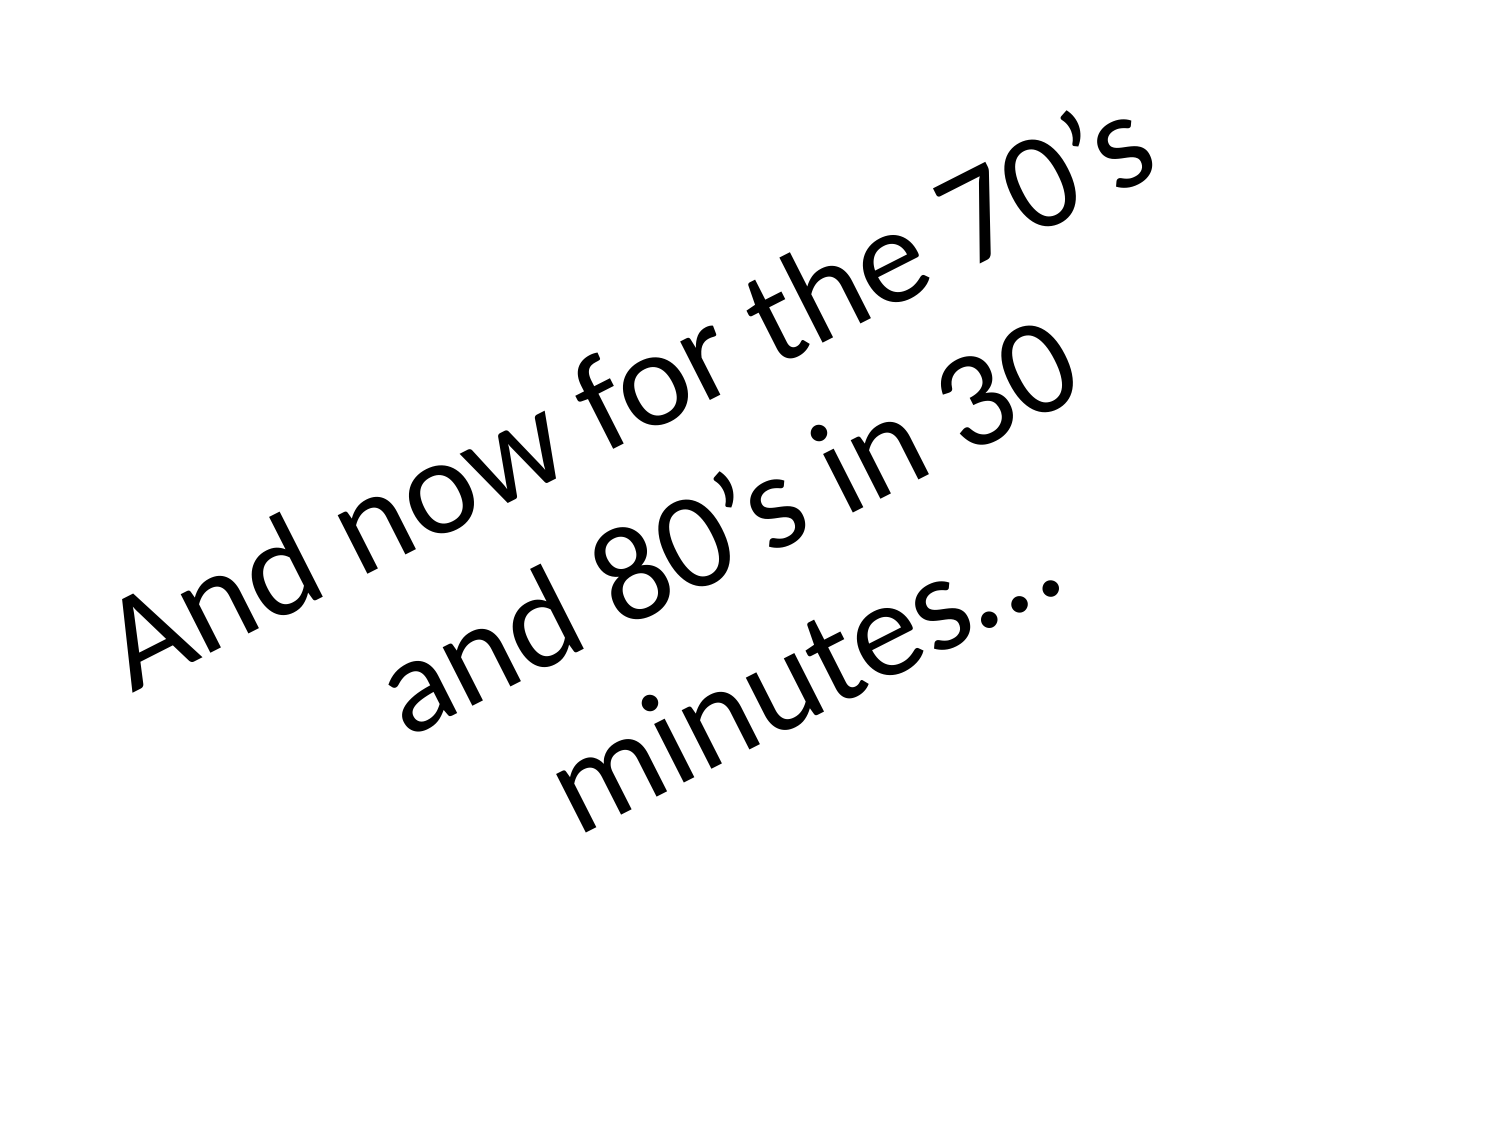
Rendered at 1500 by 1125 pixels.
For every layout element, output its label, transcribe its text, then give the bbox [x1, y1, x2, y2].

list And now for the 70’s and 80’s in 30 minutes… [0, 0, 1500, 1125]
